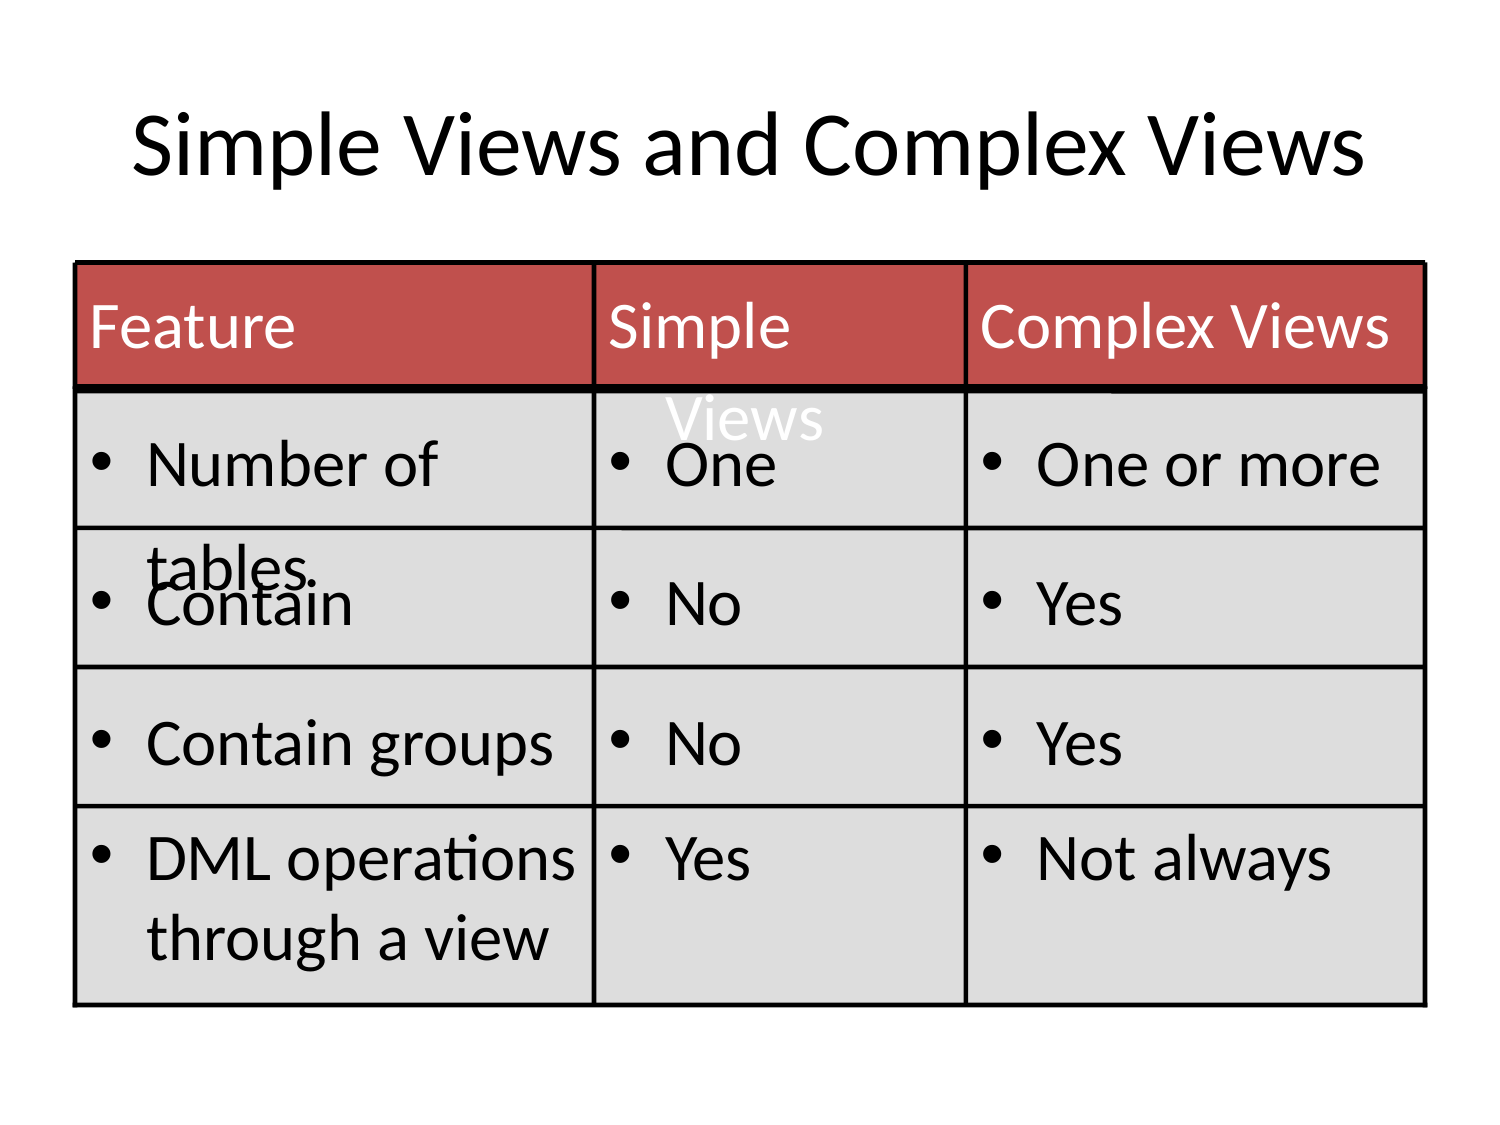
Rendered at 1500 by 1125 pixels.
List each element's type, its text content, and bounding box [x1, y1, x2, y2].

title Simple Views and Complex Views [75, 45, 1425, 233]
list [74, 262, 1426, 1006]
